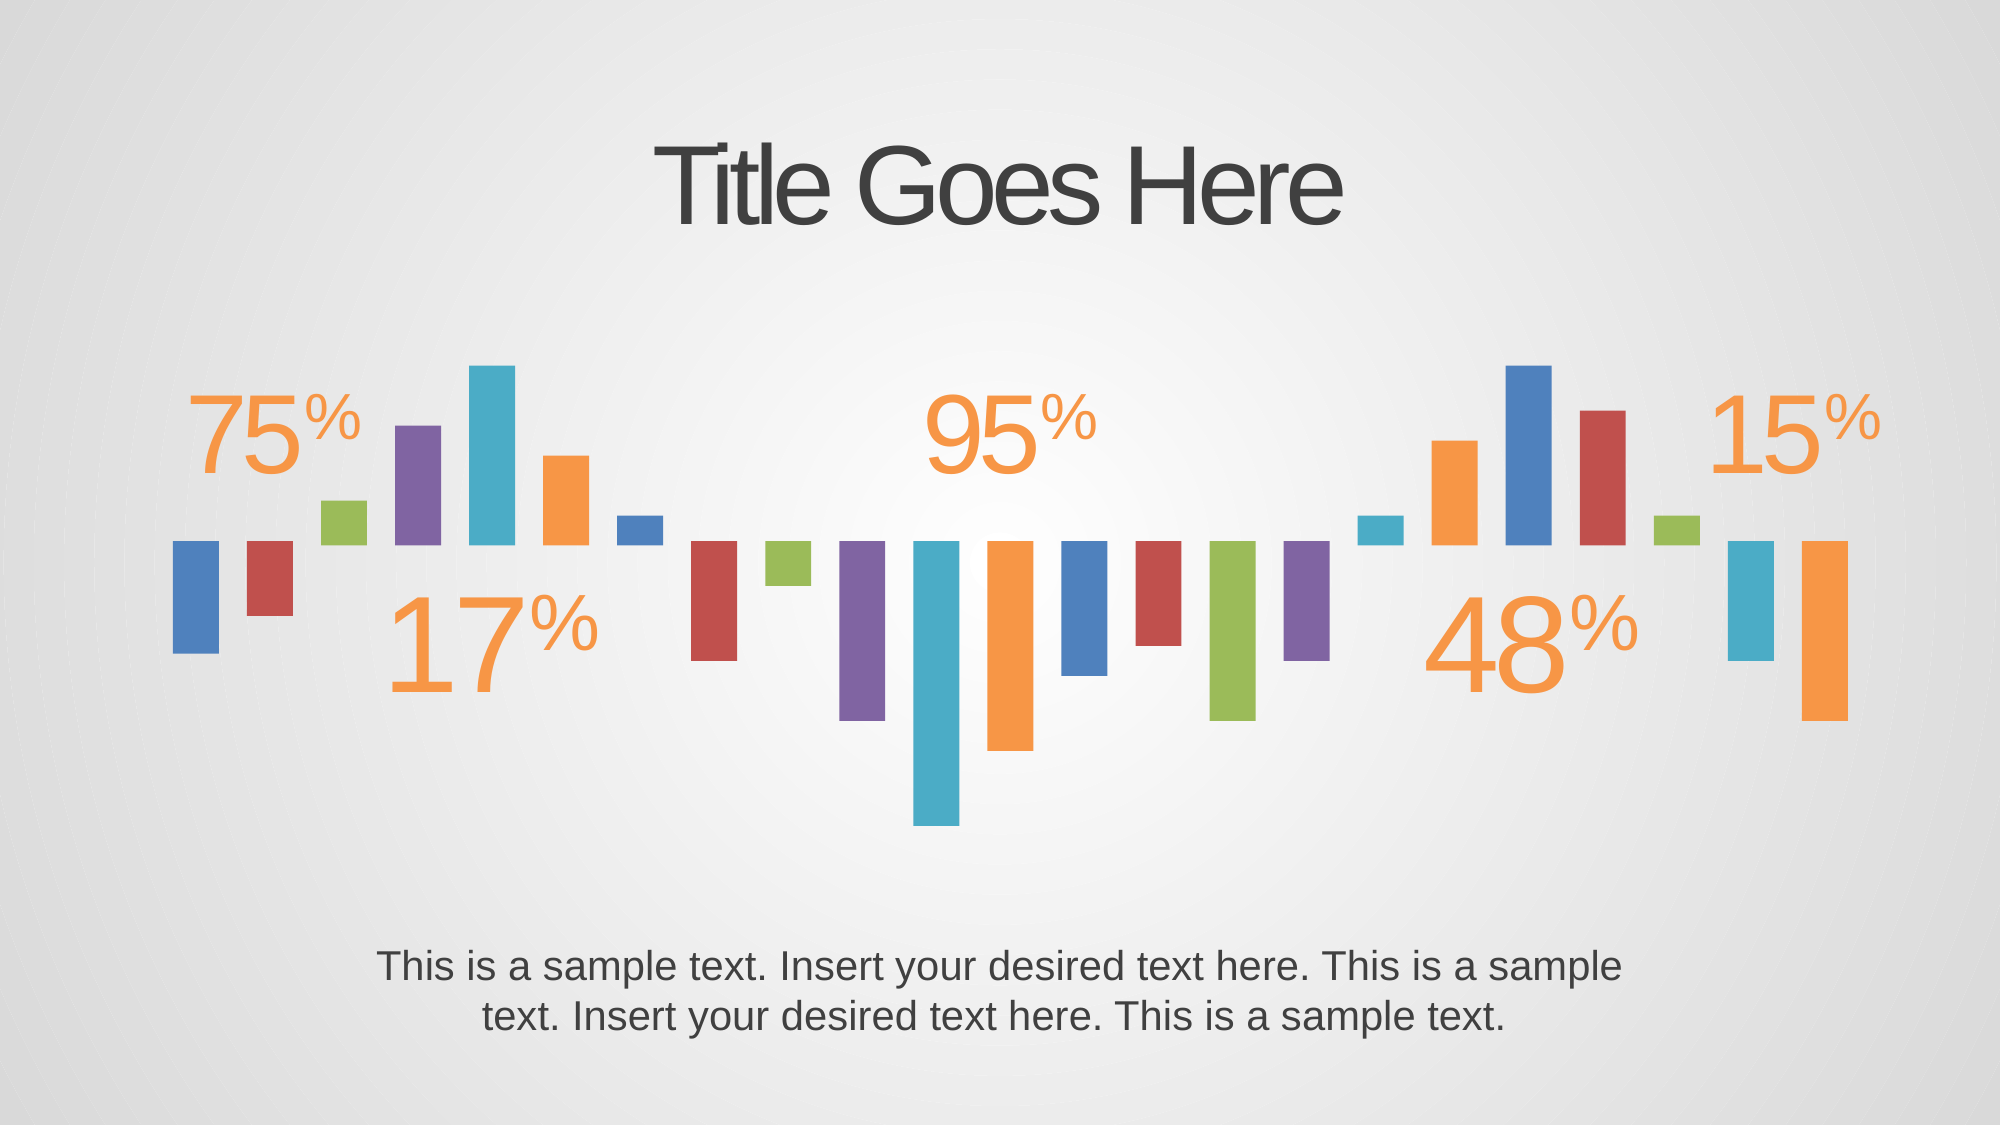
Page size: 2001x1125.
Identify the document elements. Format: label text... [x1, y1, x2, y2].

text_box [467, 363, 517, 547]
text_box [837, 539, 887, 723]
text_box 15% [1626, 353, 1962, 504]
text_box [171, 539, 221, 656]
text_box [615, 513, 665, 548]
text_box [319, 504, 369, 548]
text_box [393, 423, 443, 547]
text_box 48% [1364, 554, 1700, 727]
text_box [1800, 539, 1850, 723]
text_box Title Goes Here [588, 110, 1411, 249]
text_box [1059, 539, 1109, 678]
text_box 75% [106, 353, 441, 504]
text_box [1207, 539, 1258, 723]
text_box [245, 539, 295, 618]
text_box [1133, 539, 1184, 648]
text_box [689, 539, 739, 663]
text_box 17% [324, 547, 659, 727]
text_box [911, 539, 961, 828]
text_box [1726, 539, 1776, 663]
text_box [1357, 365, 1701, 546]
text_box 95% [843, 353, 1178, 504]
text_box This is a sample text. Insert your desired text here. This is a sample text. Insert your desired text here. This is a sample text. [360, 931, 1640, 1046]
text_box [763, 539, 813, 588]
text_box [541, 453, 591, 547]
text_box [985, 539, 1035, 753]
text_box [1281, 539, 1332, 663]
